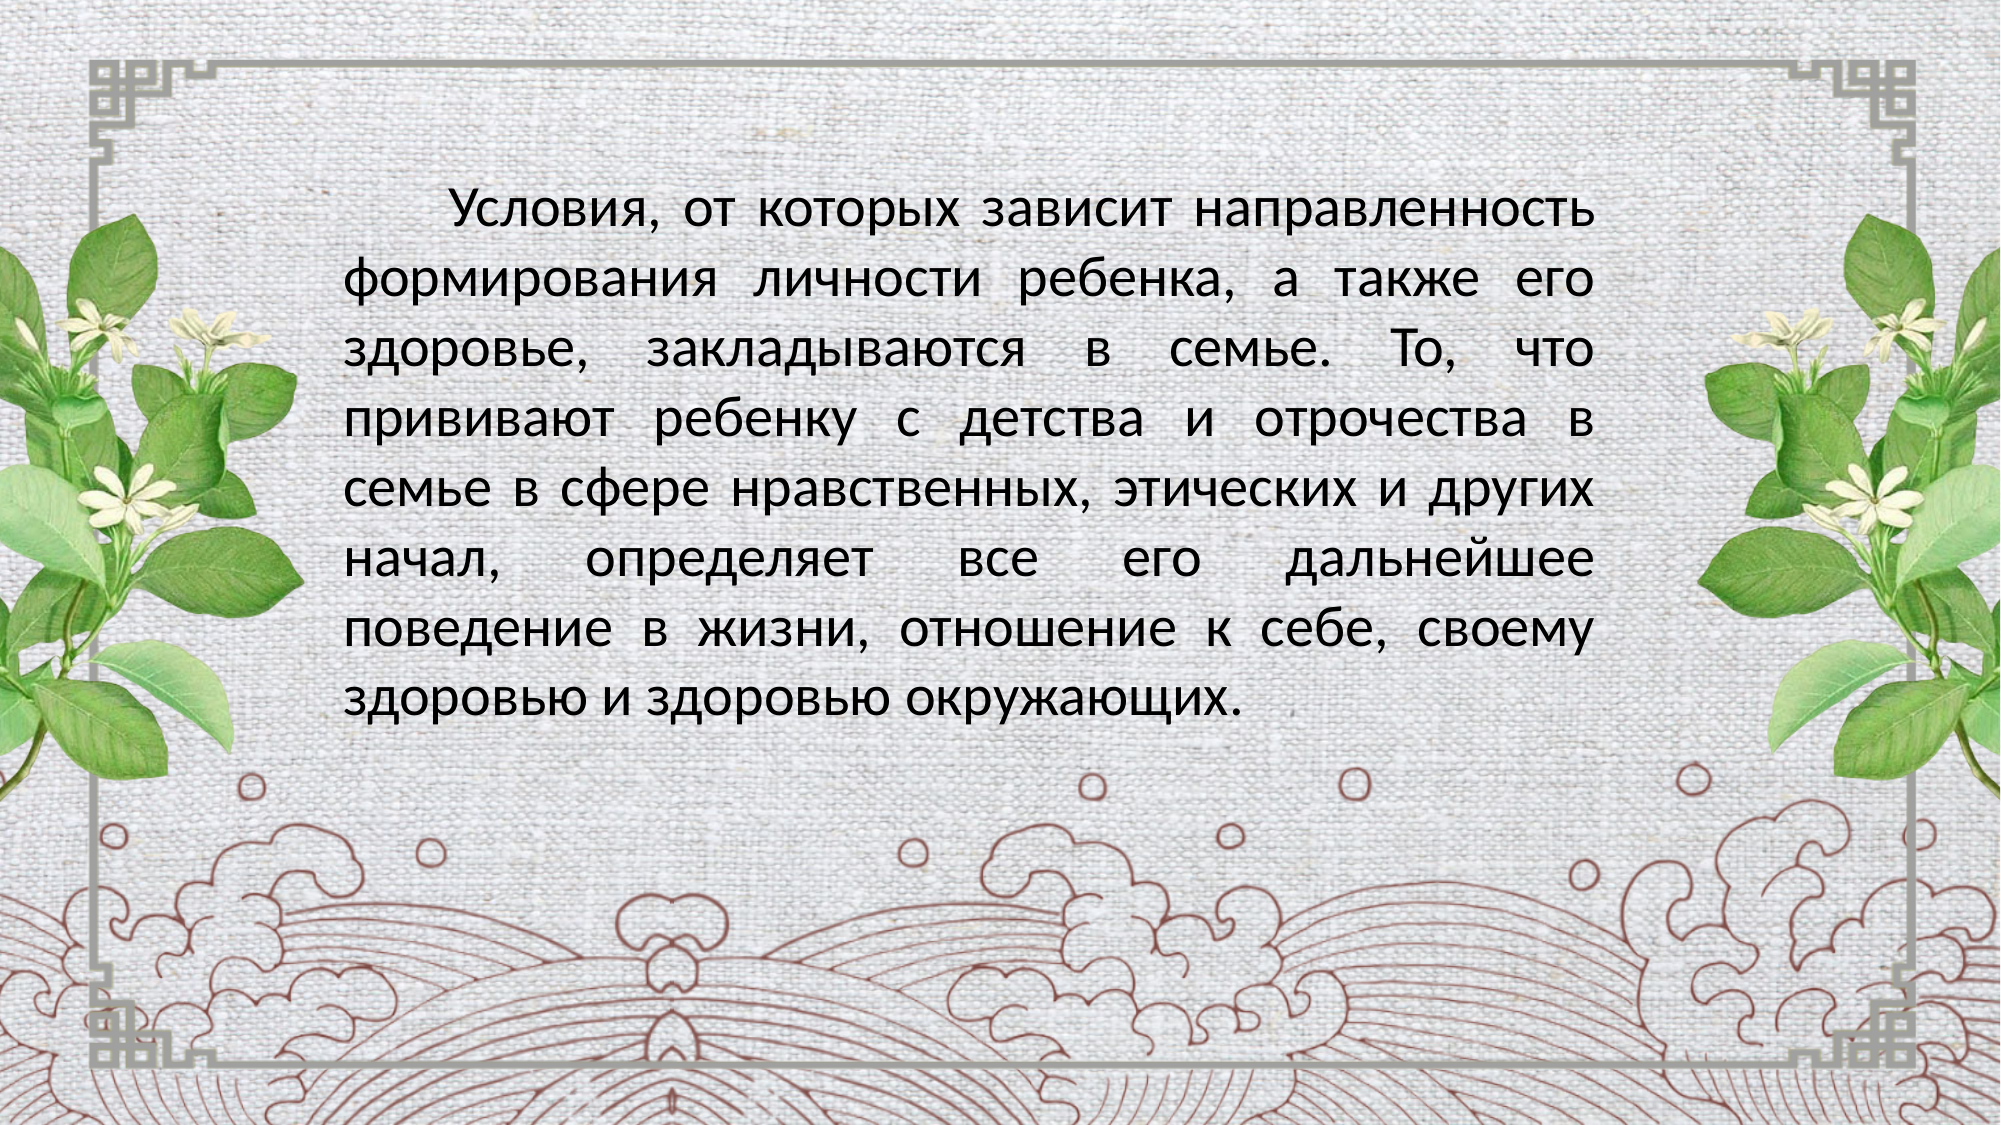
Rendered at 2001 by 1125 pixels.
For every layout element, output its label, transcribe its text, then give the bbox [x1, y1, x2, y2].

picture [0, 0, 2001, 1125]
text_box Условия, от которых зависит направленность формирования личности ребенка, а также его здоровье, закладываются в семье. То, что прививают ребенку с детства и отрочества в семье в сфере нравственных, этических и других начал, определяет все его дальнейшее поведение в жизни, отношение к себе, своему здоровью и здоровью окружающих. [328, 160, 1611, 735]
